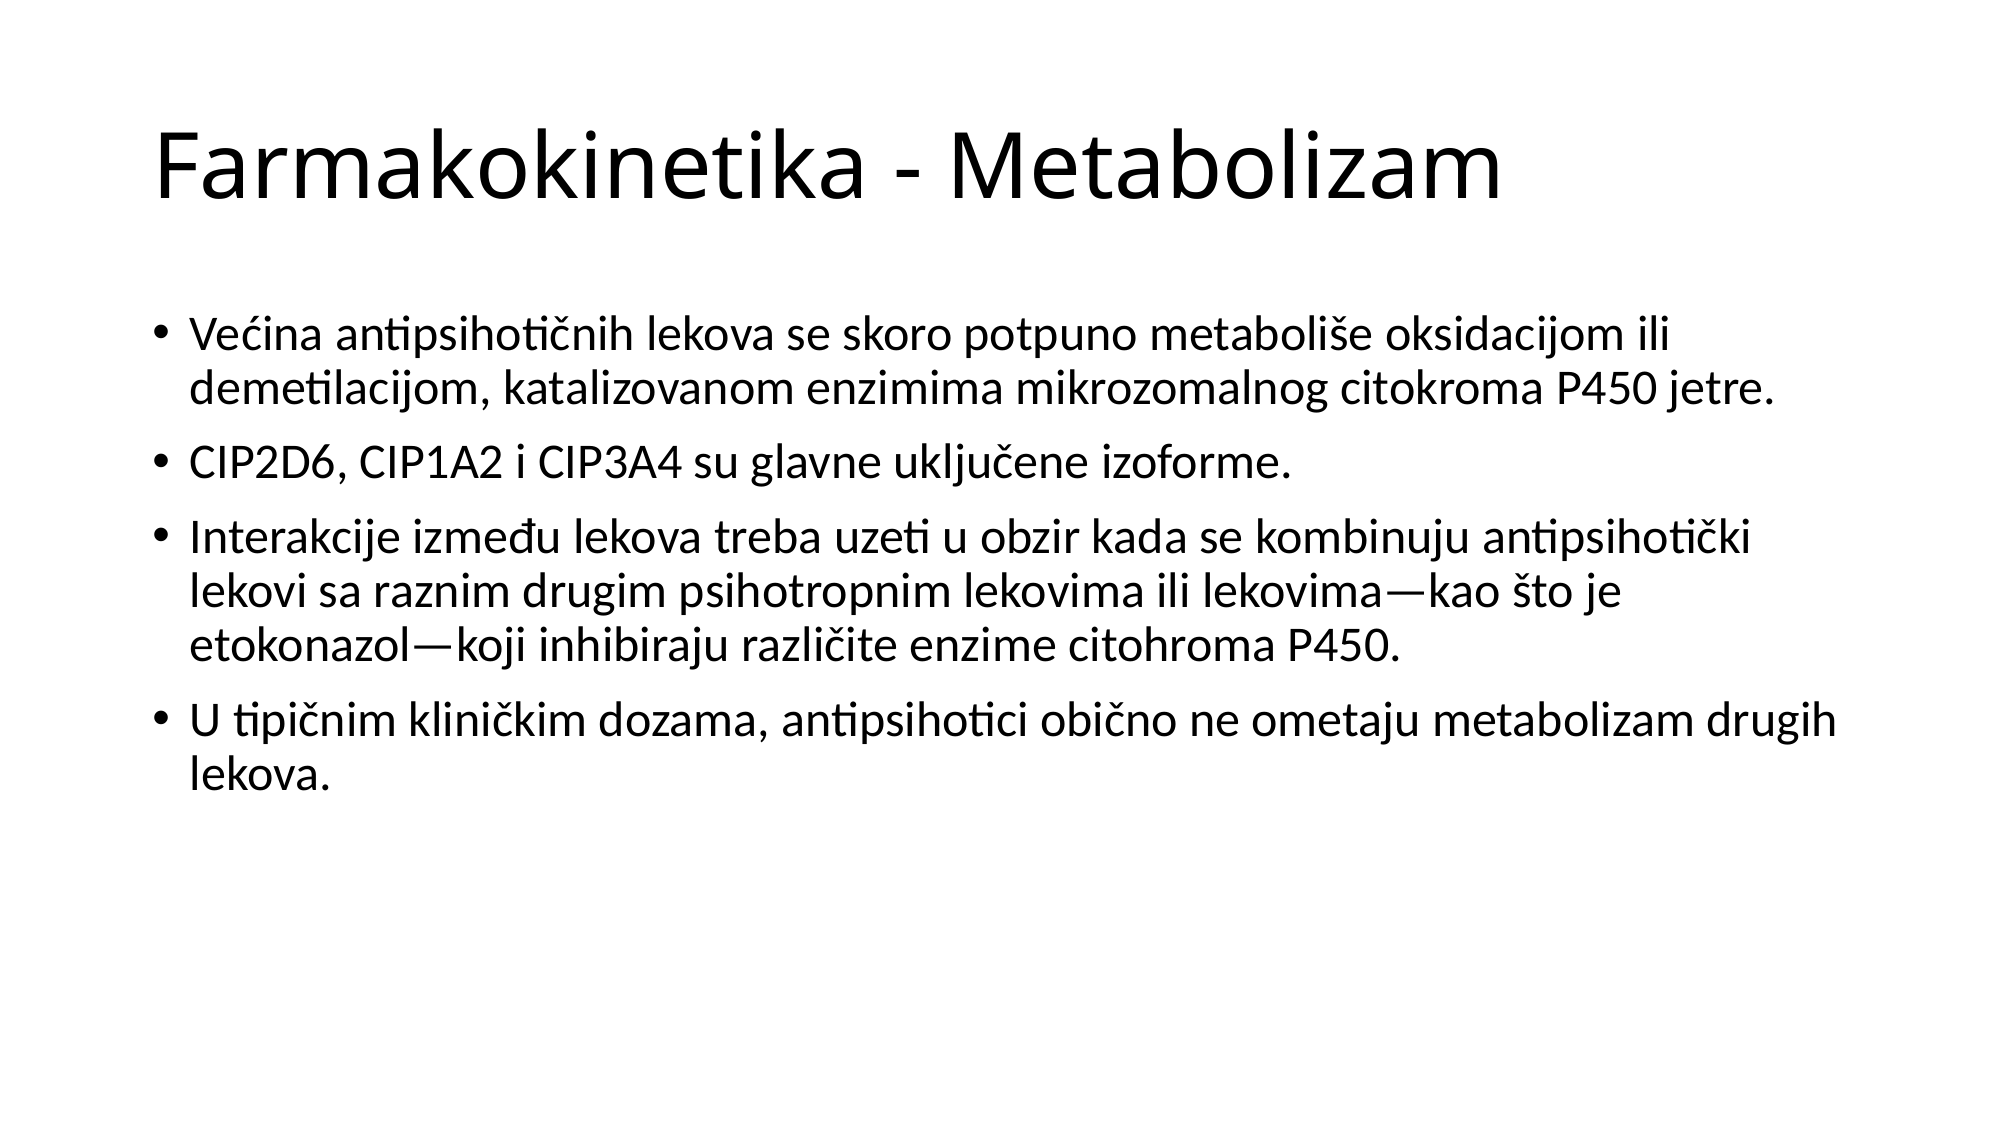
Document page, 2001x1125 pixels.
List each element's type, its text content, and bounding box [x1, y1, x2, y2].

title Farmakokinetika - Metabolizam [137, 59, 1863, 278]
list Većina antipsihotičnih lekova se skoro potpuno metaboliše oksidacijom ili demetilacijom, katalizovanom enzimima mikrozomalnog citokroma P450 jetre. CIP2D6, CIP1A2 i CIP3A4 su glavne uključene izoforme. Interakcije između lekova treba uzeti u obzir kada se kombinuju antipsihotički lekovi sa raznim drugim psihotropnim lekovima ili lekovima—kao što je etokonazol—koji inhibiraju različite enzime citohroma P450. U tipičnim kliničkim dozama, antipsihotici obično ne ometaju metabolizam drugih lekova. [137, 299, 1863, 1014]
